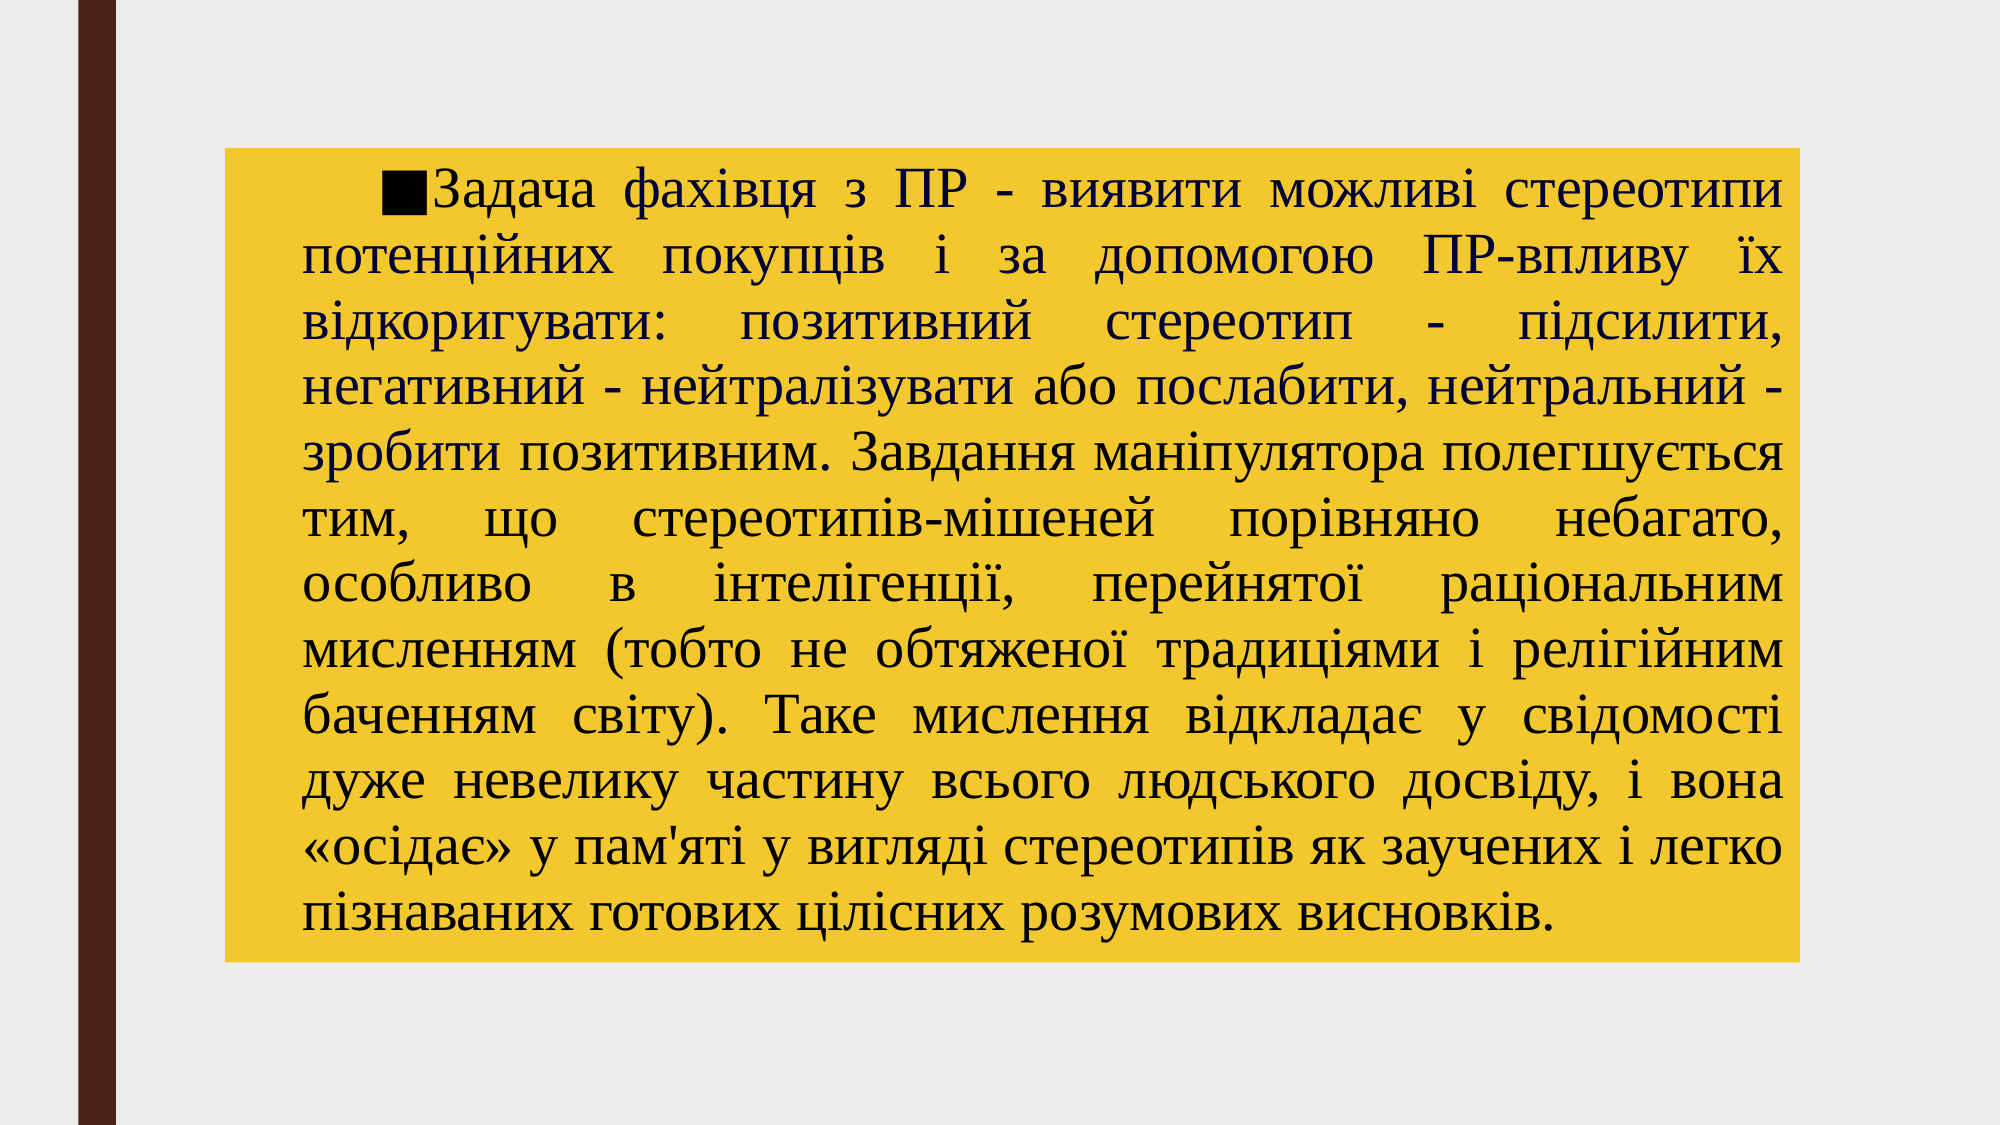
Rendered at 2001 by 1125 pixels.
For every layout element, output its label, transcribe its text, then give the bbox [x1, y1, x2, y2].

list Задача фахівця з ПР - виявити можливі стереотипи потенційних покупців і за допомогою ПР-впливу їх відкоригувати: позитивний стереотип - підсилити, негативний - нейтралізувати або послабити, нейтральний - зробити позитивним. Завдання маніпулятора полегшується тим, що стереотипів-мішеней порівняно небагато, особливо в інтелігенції, перейнятої раціональним мисленням (тобто не обтяженої традиціями і релігійним баченням світу). Таке мислення відкладає у свідомості дуже невелику частину всього людського досвіду, і вона «осідає» у пам'яті у вигляді стереотипів як заучених і легко пізнаваних готових цілісних розумових висновків. [225, 147, 1800, 963]
